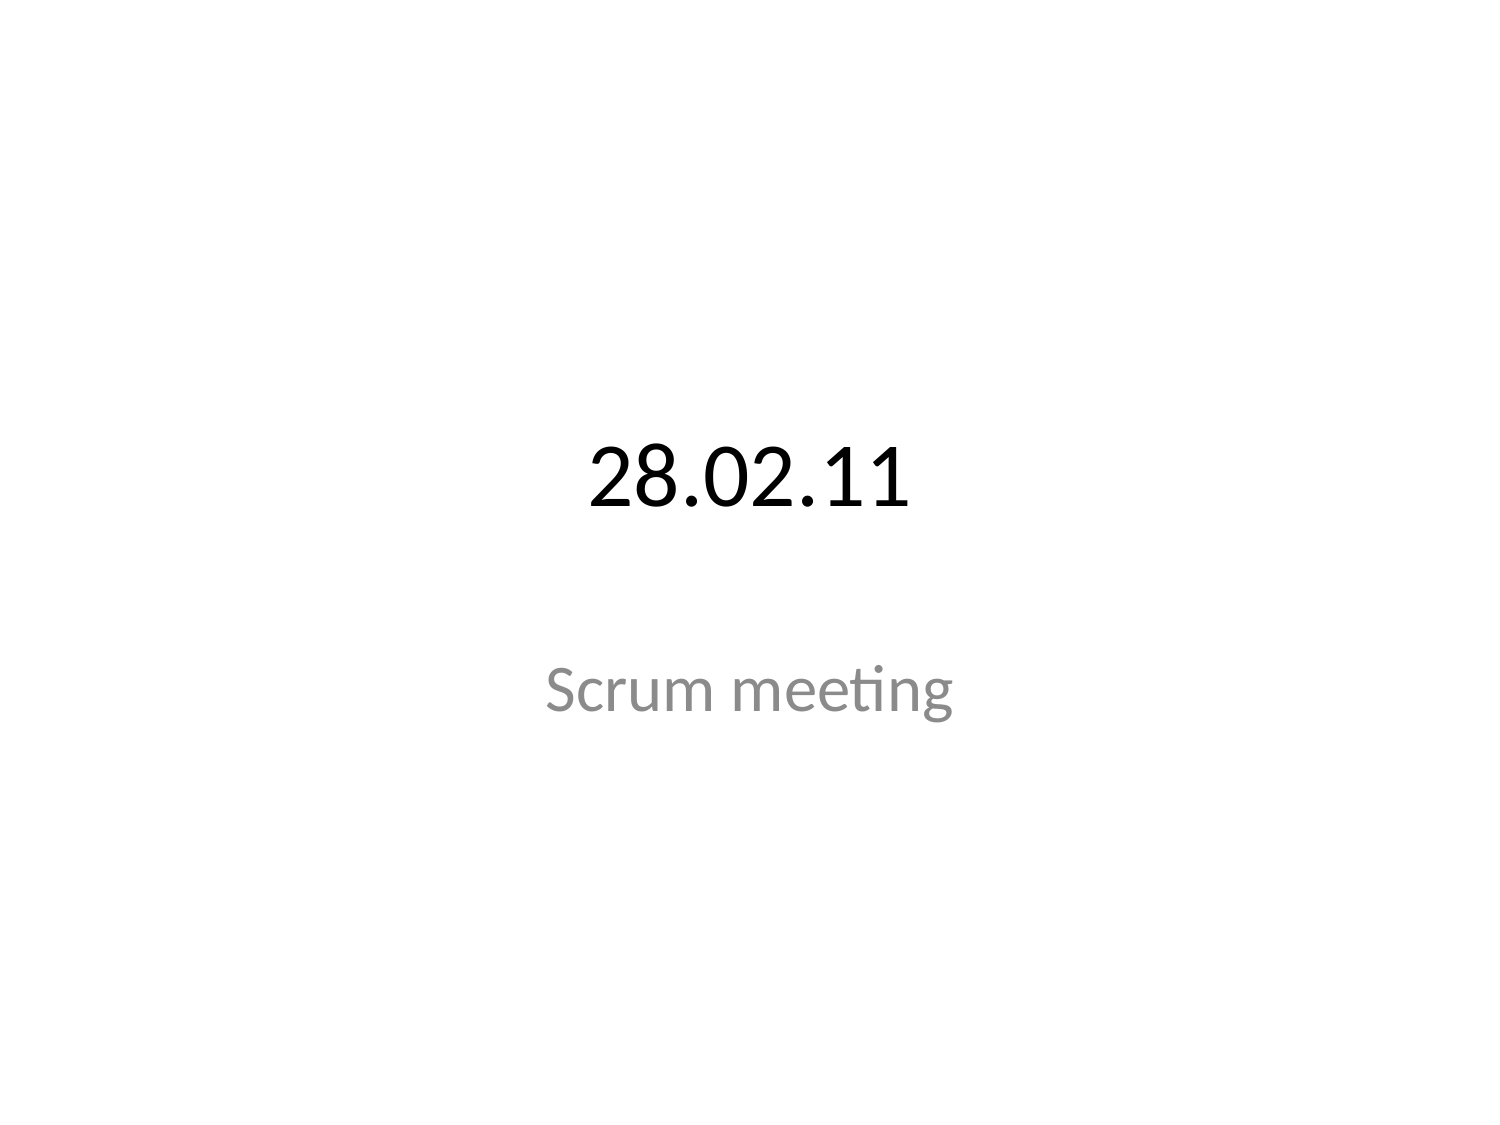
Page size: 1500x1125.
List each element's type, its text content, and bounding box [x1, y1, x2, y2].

title 28.02.11 [112, 349, 1388, 591]
subtitle Scrum meeting [225, 637, 1275, 925]
